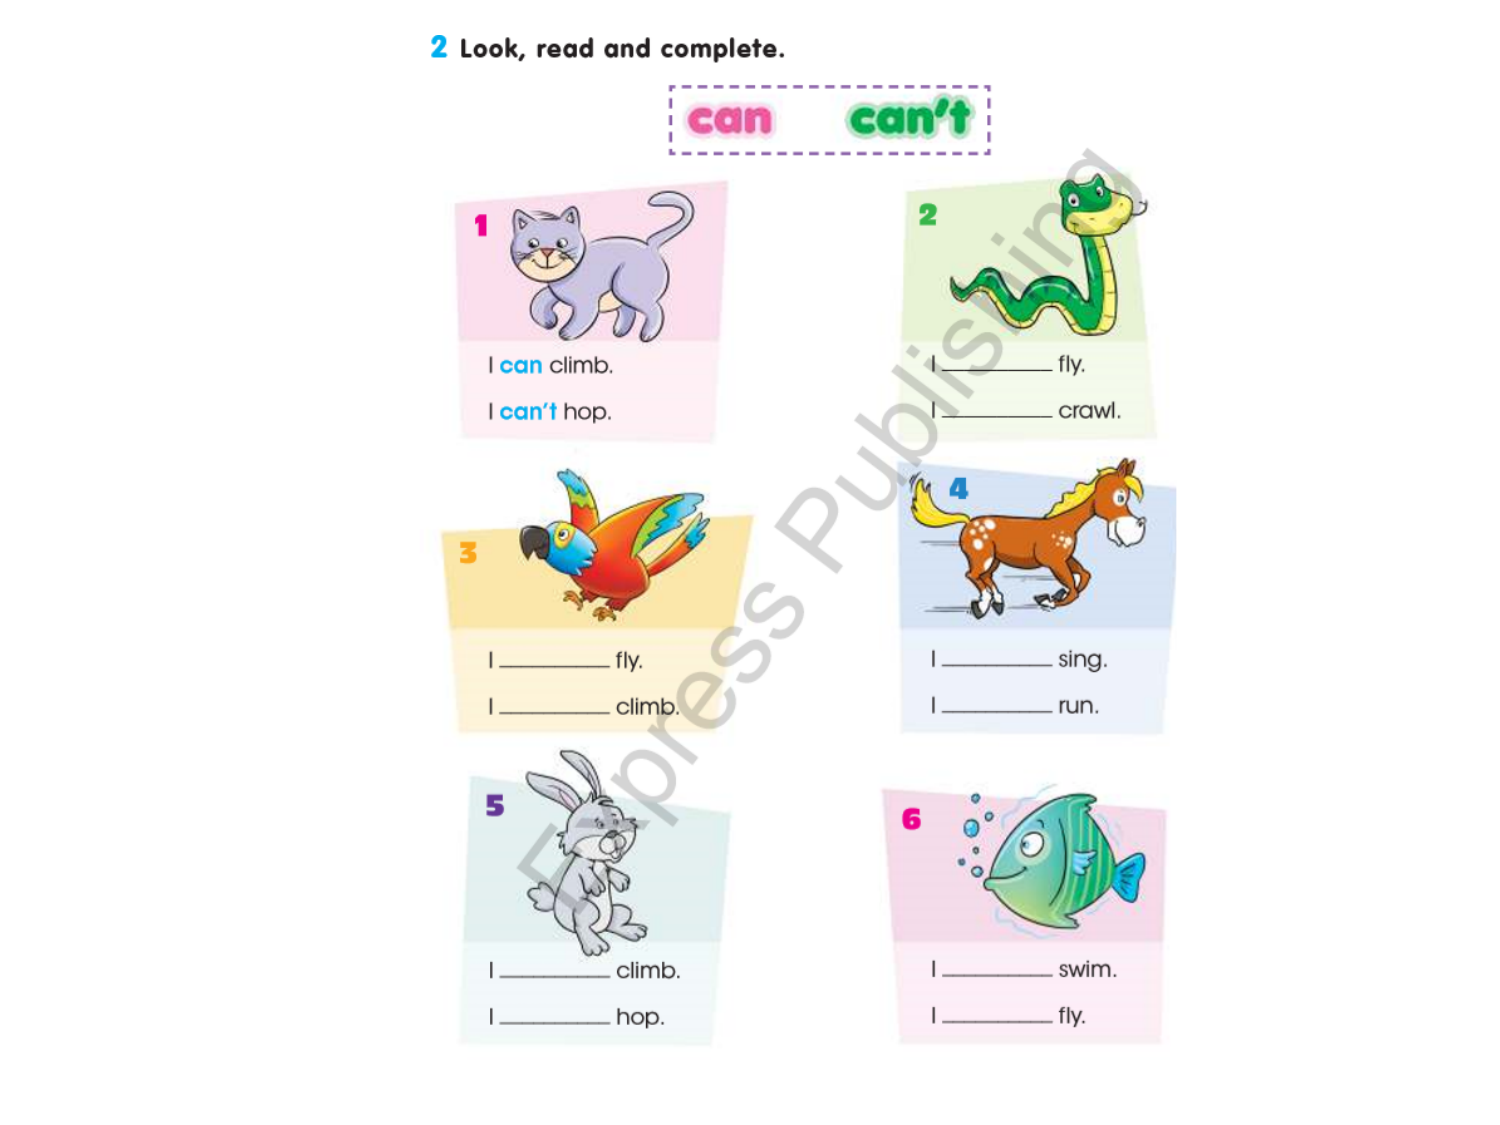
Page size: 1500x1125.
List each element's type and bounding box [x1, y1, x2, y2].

picture [409, 34, 1177, 1067]
